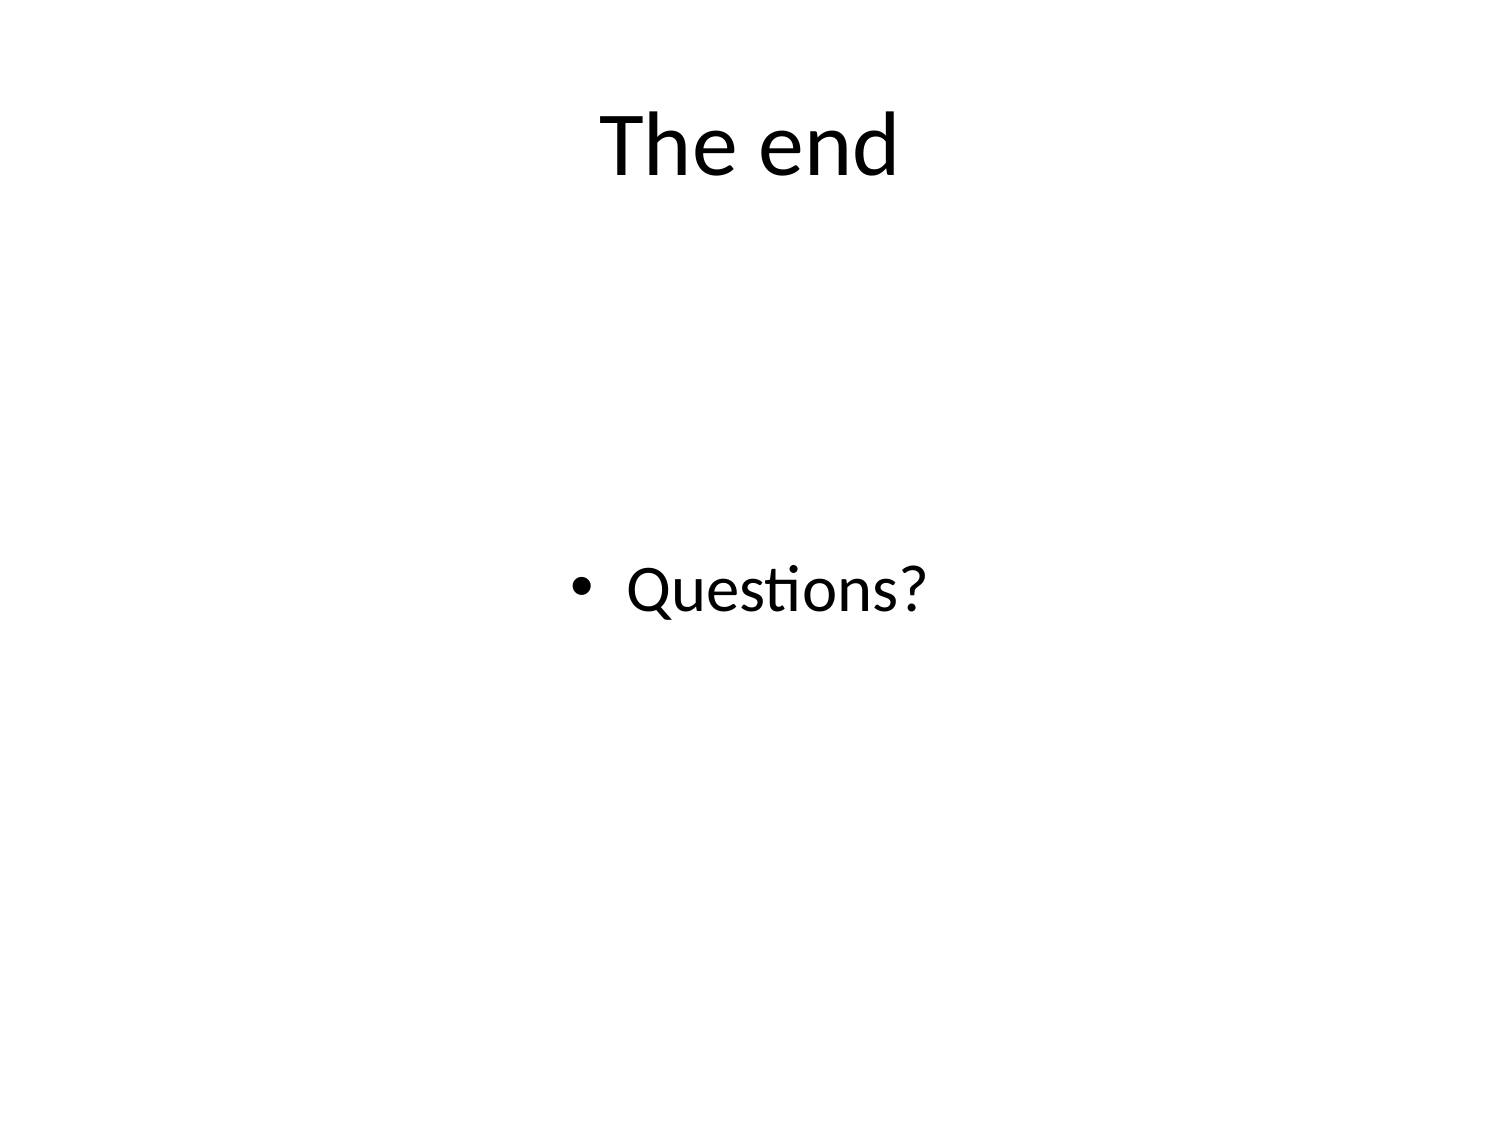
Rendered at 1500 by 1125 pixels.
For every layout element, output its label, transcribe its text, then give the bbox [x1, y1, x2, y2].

list Questions? [75, 537, 1425, 650]
title The end [75, 45, 1425, 233]
